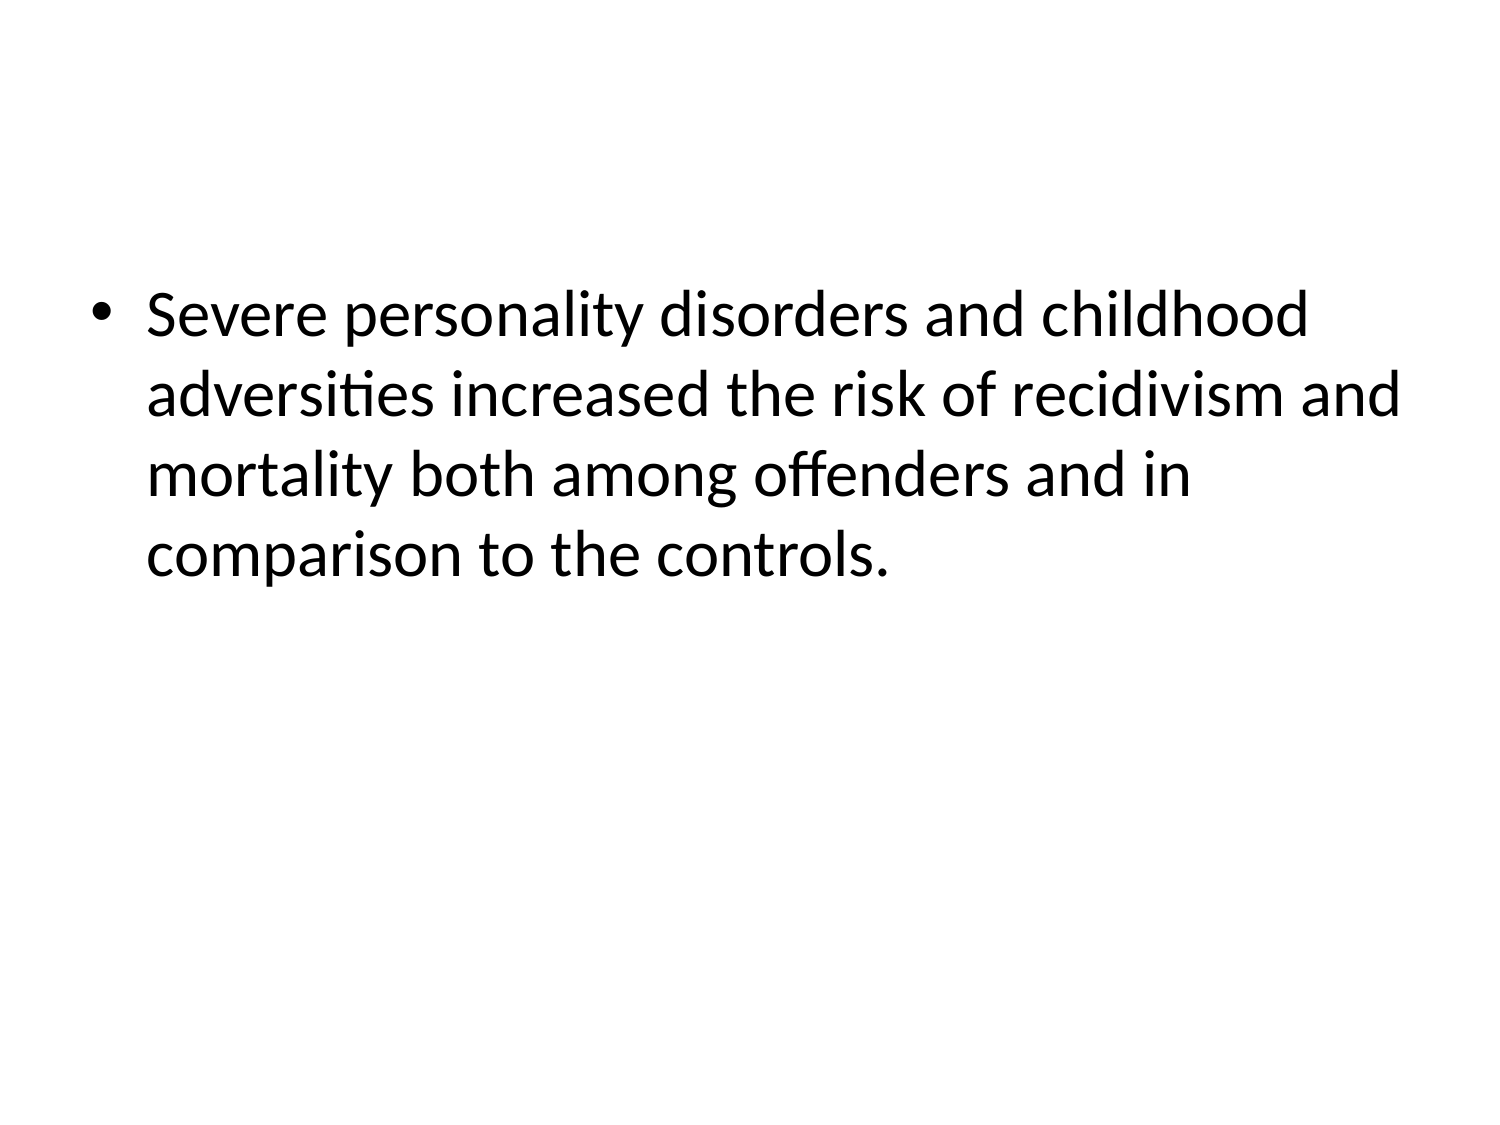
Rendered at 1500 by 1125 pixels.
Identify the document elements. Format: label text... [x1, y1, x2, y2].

list Severe personality disorders and childhood adversities increased the risk of recidivism and mortality both among offenders and in comparison to the controls. [75, 262, 1425, 1005]
